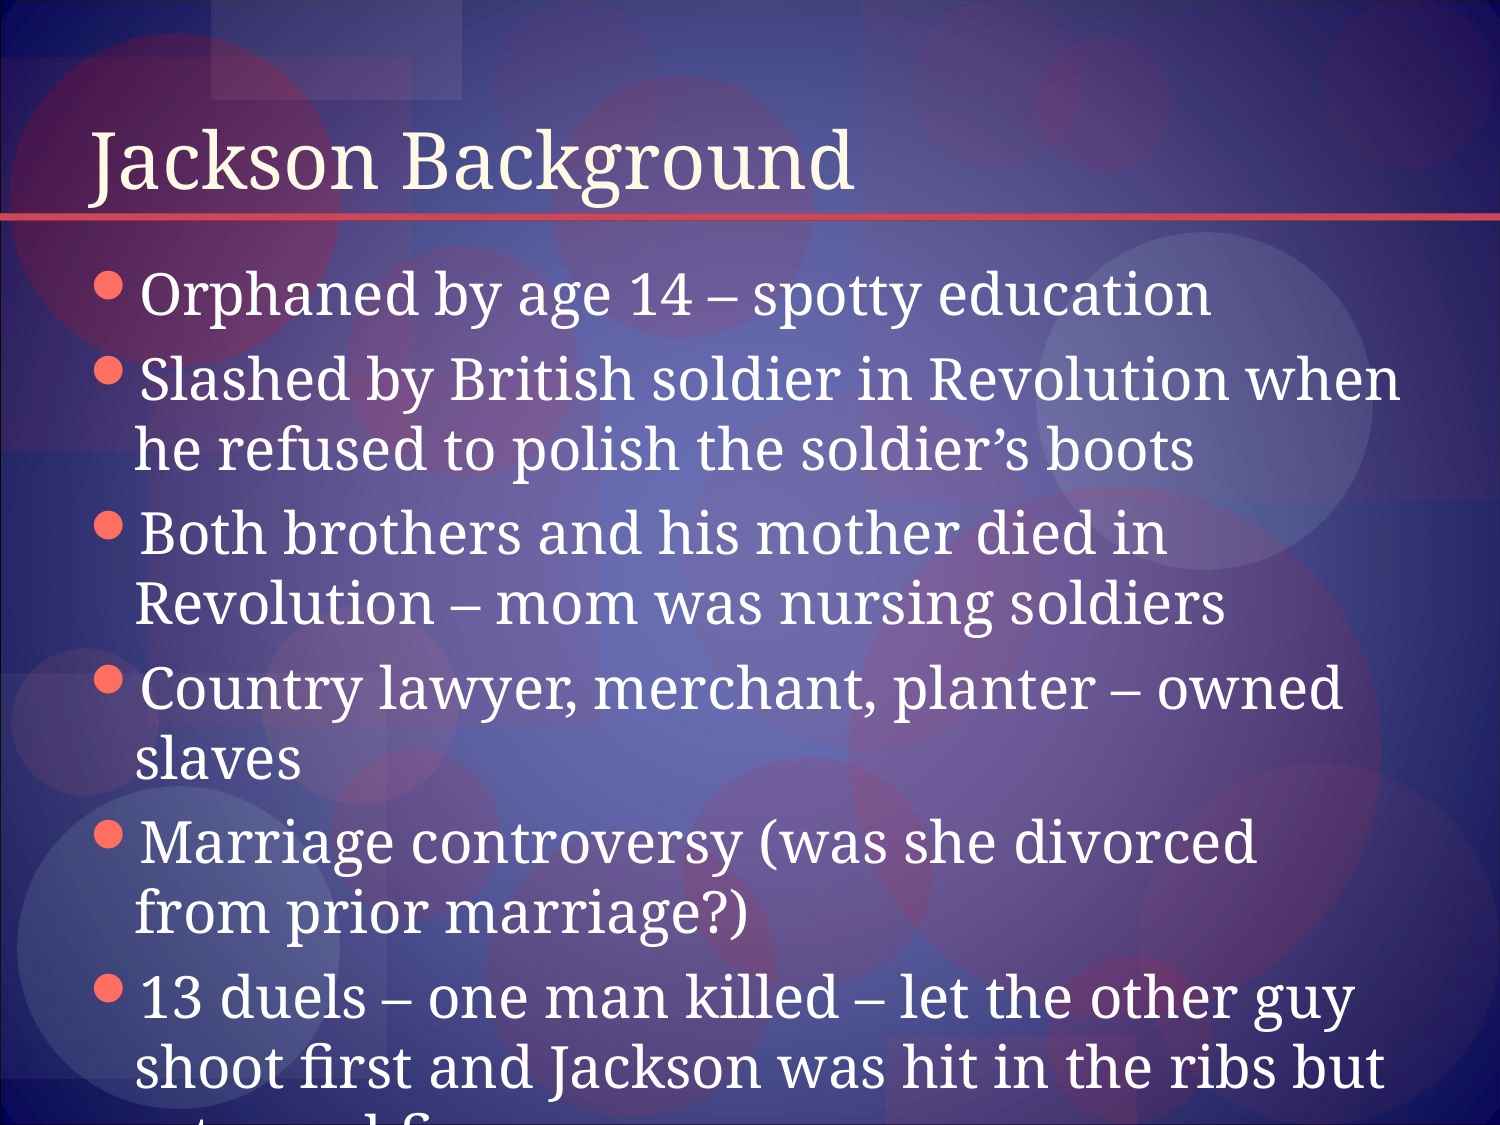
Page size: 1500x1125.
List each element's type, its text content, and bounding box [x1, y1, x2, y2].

text_box Jackson Background [74, 26, 1425, 214]
picture [0, 0, 1500, 1125]
text_box Orphaned by age 14 – spotty education Slashed by British soldier in Revolution when he refused to polish the soldier’s boots Both brothers and his mother died in Revolution – mom was nursing soldiers Country lawyer, merchant, planter – owned slaves Marriage controversy (was she divorced from prior marriage?) 13 duels – one man killed – let the other guy shoot first and Jackson was hit in the ribs but returned fire [74, 249, 1425, 1000]
